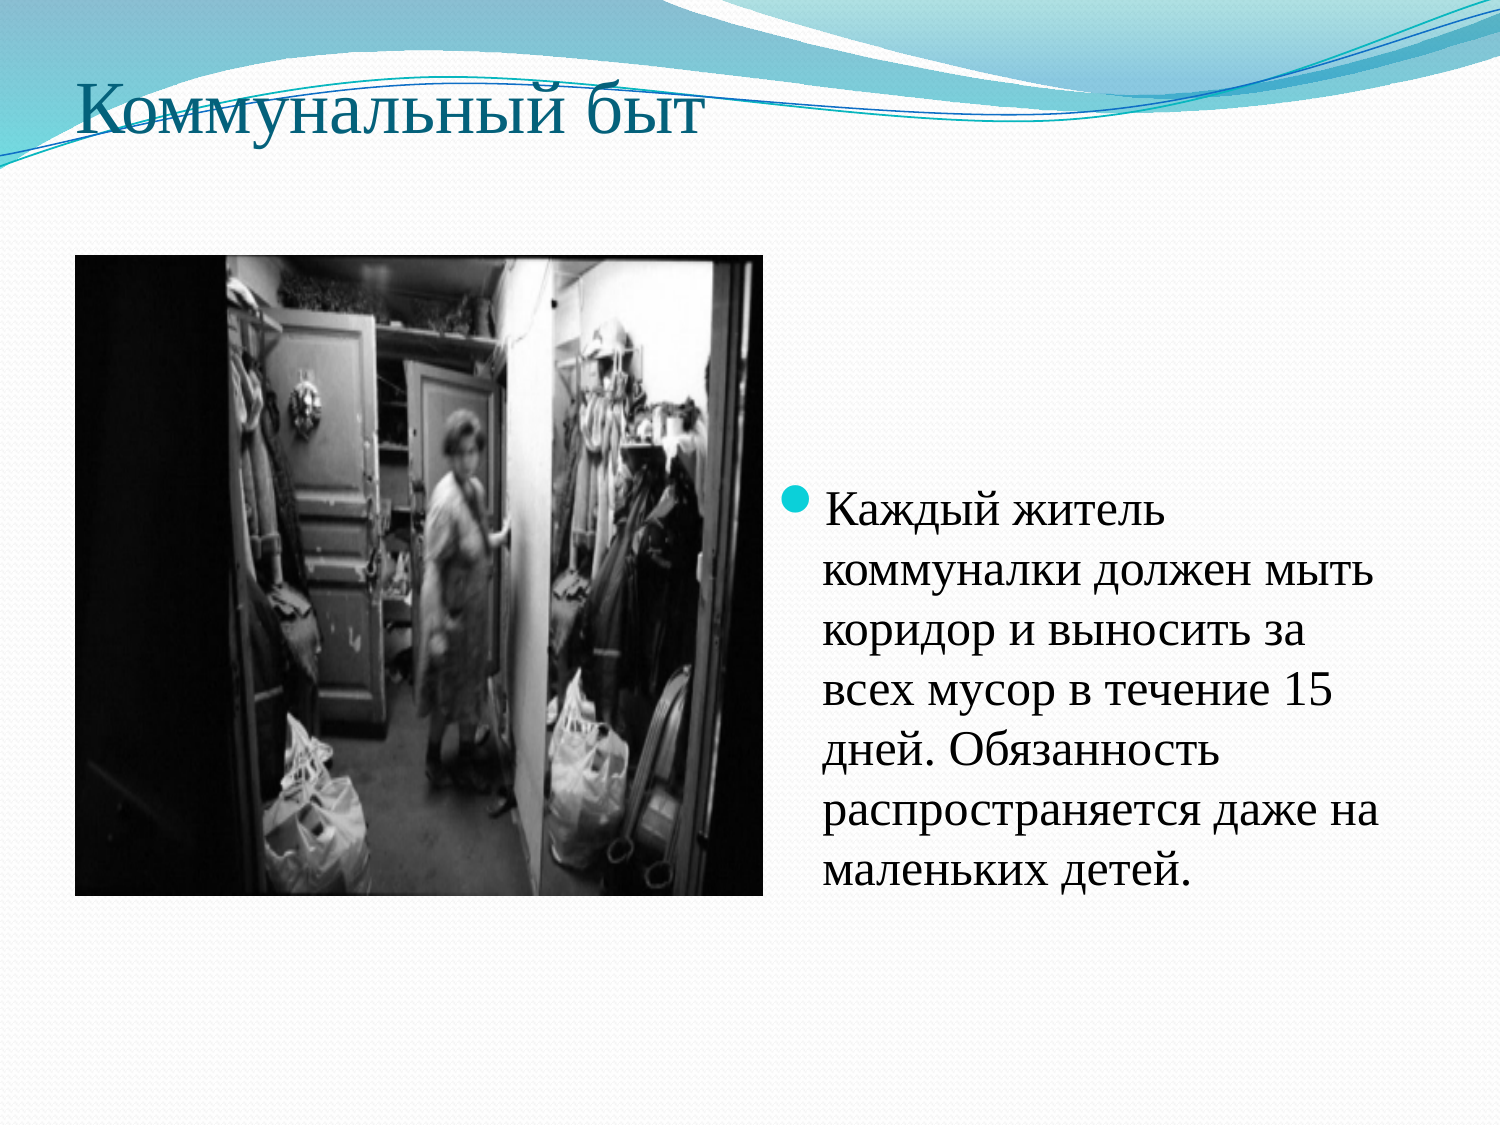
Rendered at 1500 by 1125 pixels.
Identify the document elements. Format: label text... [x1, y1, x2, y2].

title Коммунальный быт [74, 44, 1426, 150]
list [74, 255, 763, 896]
list Каждый житель коммуналки должен мыть коридор и выносить за всех мусор в течение 15 дней. Обязанность распространяется даже на маленьких детей. [762, 467, 1426, 1036]
